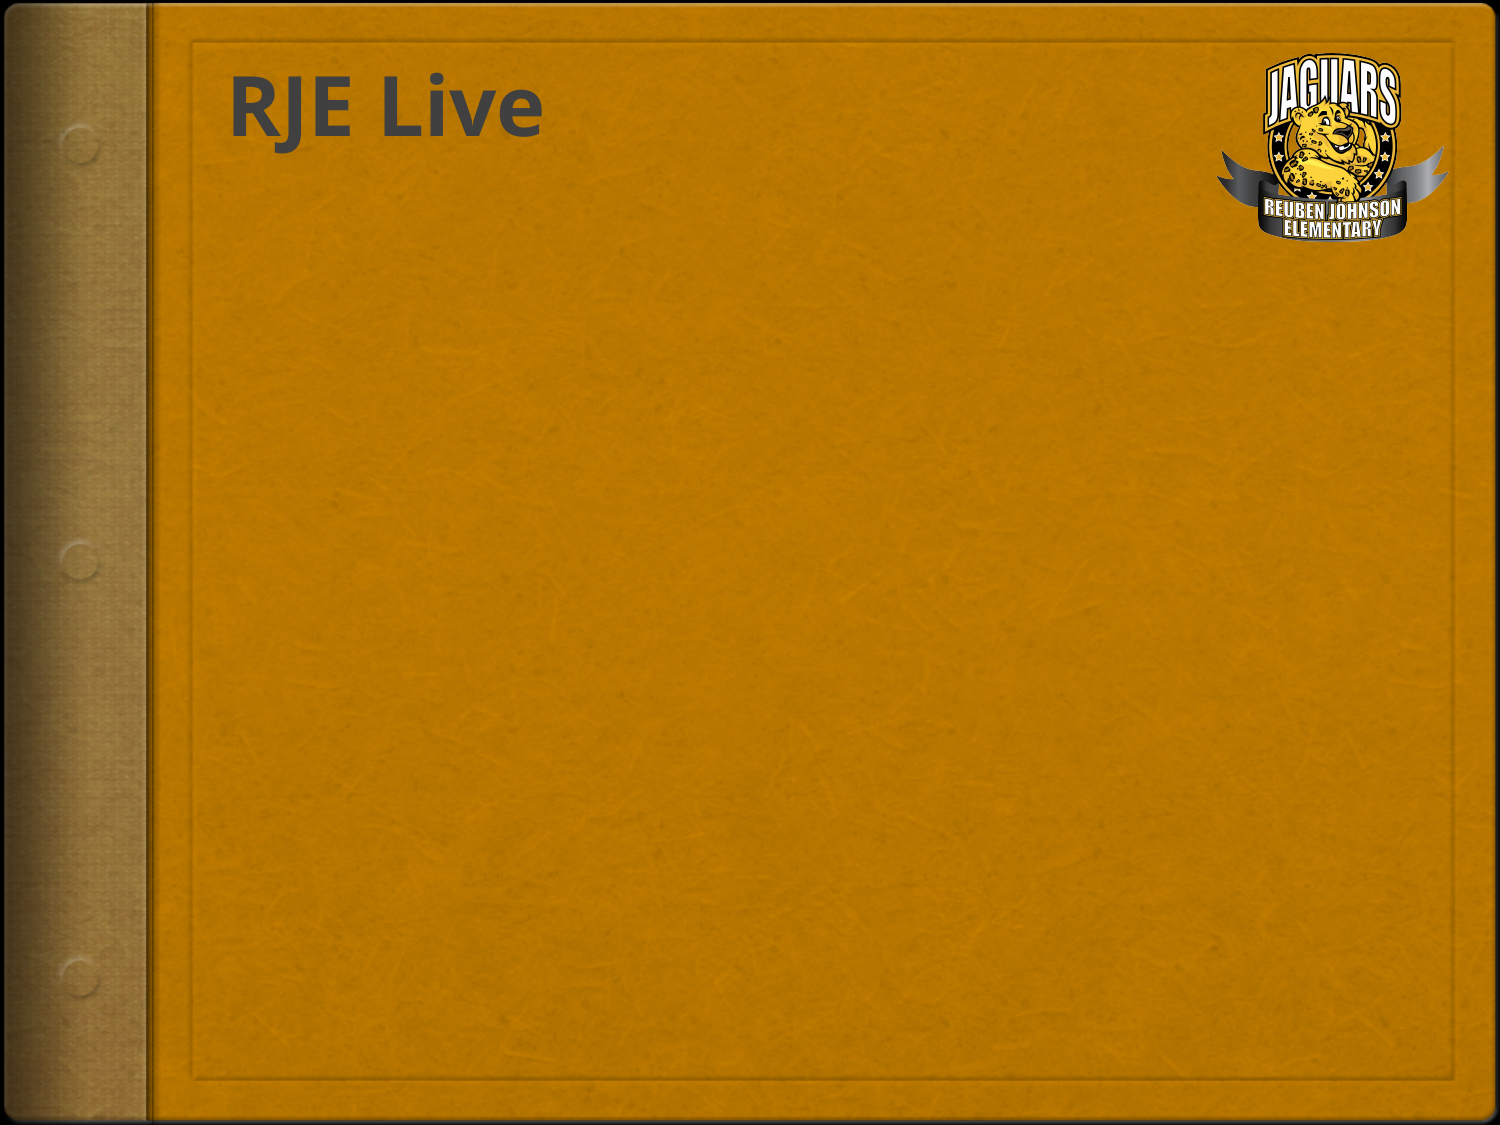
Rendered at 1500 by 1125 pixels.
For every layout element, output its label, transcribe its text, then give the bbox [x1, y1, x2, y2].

title RJE Live [163, 36, 610, 161]
picture [0, 0, 1500, 1125]
